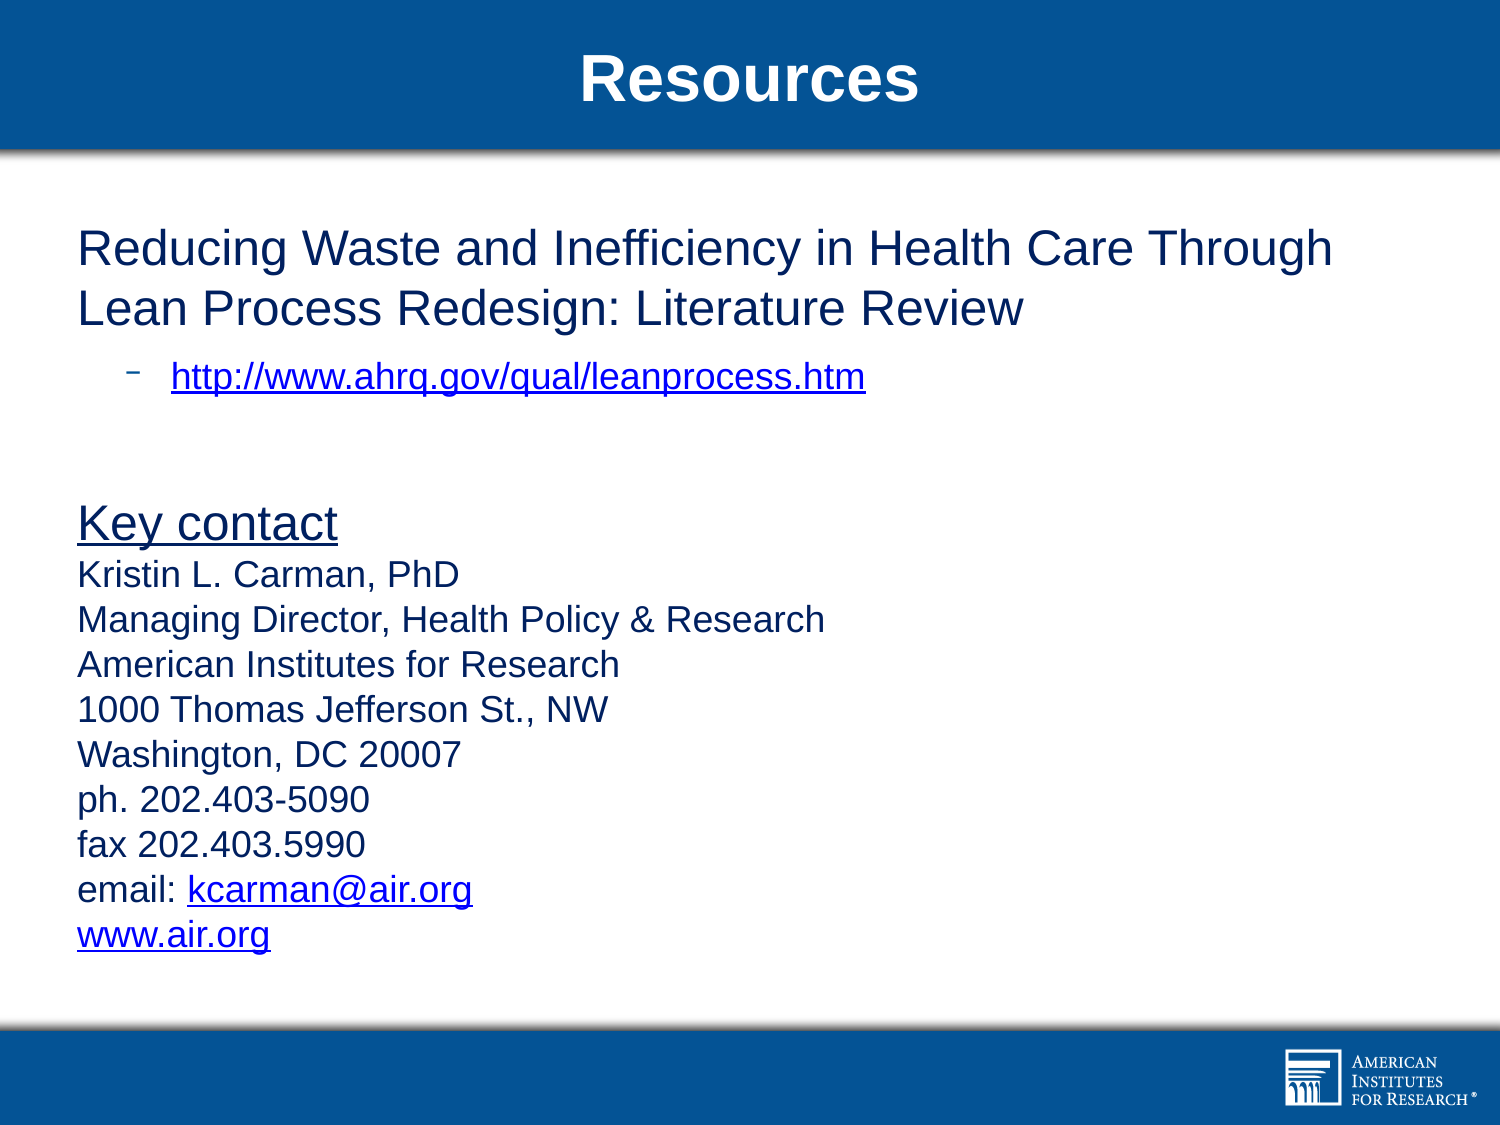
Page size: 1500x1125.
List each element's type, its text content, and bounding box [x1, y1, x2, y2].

list Reducing Waste and Inefficiency in Health Care Through Lean Process Redesign: Literature Review http://www.ahrq.gov/qual/leanprocess.htm Key contact Kristin L. Carman, PhD Managing Director, Health Policy & Research American Institutes for Research 1000 Thomas Jefferson St., NW Washington, DC 20007 ph. 202.403-5090 fax 202.403.5990 email: kcarman@air.org www.air.org [61, 207, 1438, 973]
title Resources [0, 0, 1500, 151]
picture [0, 151, 1500, 1125]
